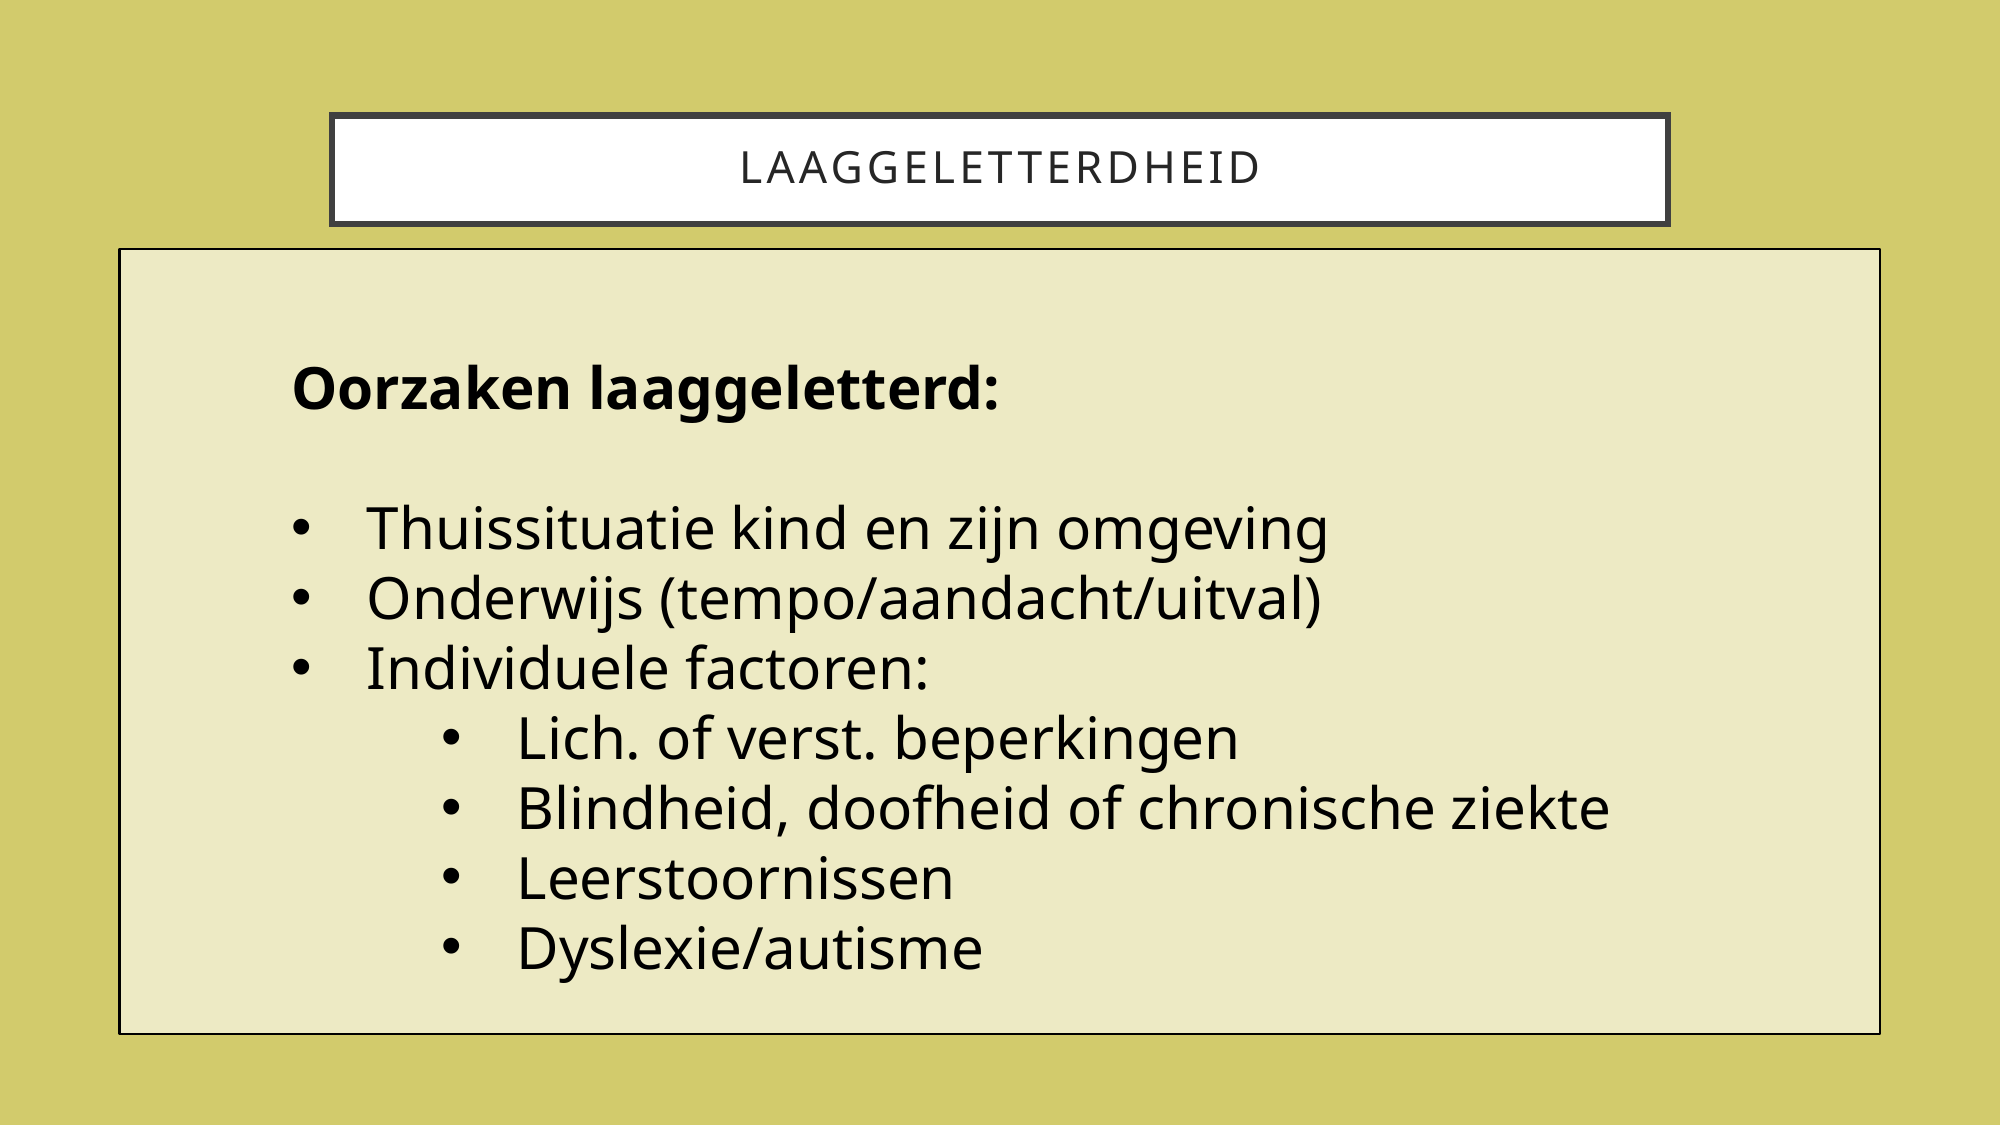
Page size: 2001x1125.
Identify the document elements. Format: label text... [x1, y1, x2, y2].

title LAAGGELETTERDHEID [329, 112, 1671, 227]
text_box Oorzaken laaggeletterd: Thuissituatie kind en zijn omgeving Onderwijs (tempo/aandacht/uitval) Individuele factoren: Lich. of verst. beperkingen Blindheid, doofheid of chronische ziekte Leerstoornissen Dyslexie/autisme [276, 273, 1857, 989]
text_box [118, 248, 1881, 1035]
